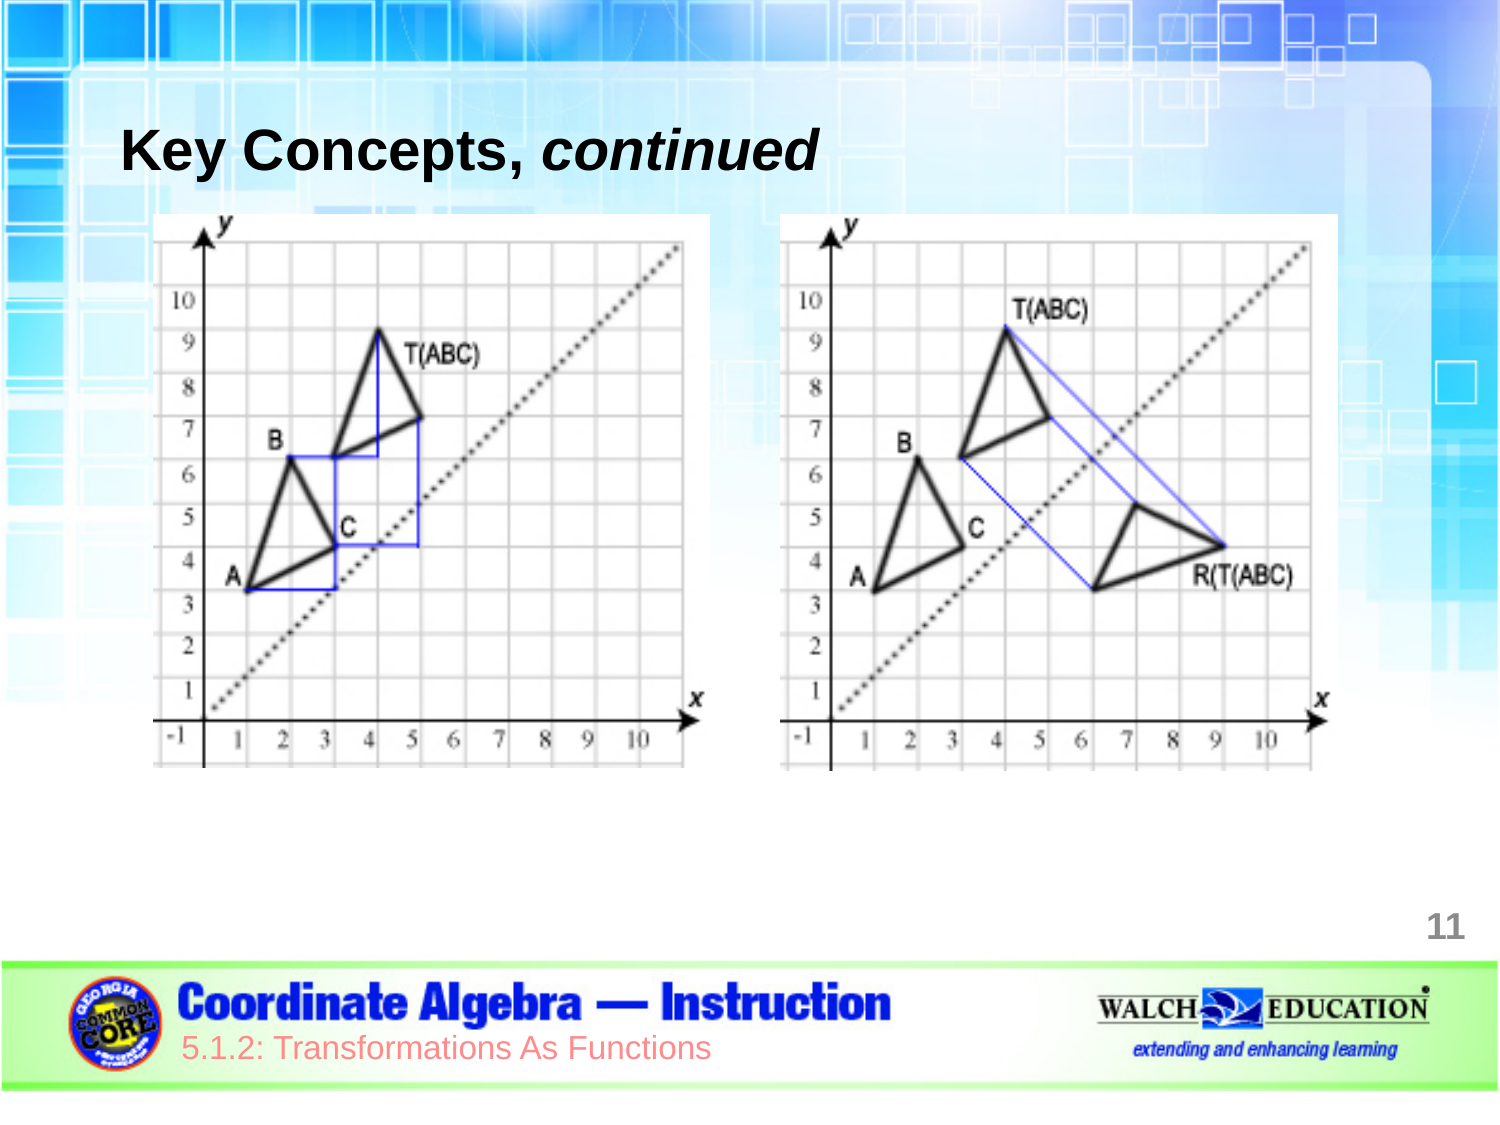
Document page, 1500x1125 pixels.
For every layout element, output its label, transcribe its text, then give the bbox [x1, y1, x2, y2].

subtitle Key Concepts, continued [105, 105, 1394, 925]
picture [1, 0, 1500, 1091]
footer 5.1.2: Transformations As Functions [166, 1024, 1080, 1069]
slide_number 11 [1361, 901, 1481, 949]
